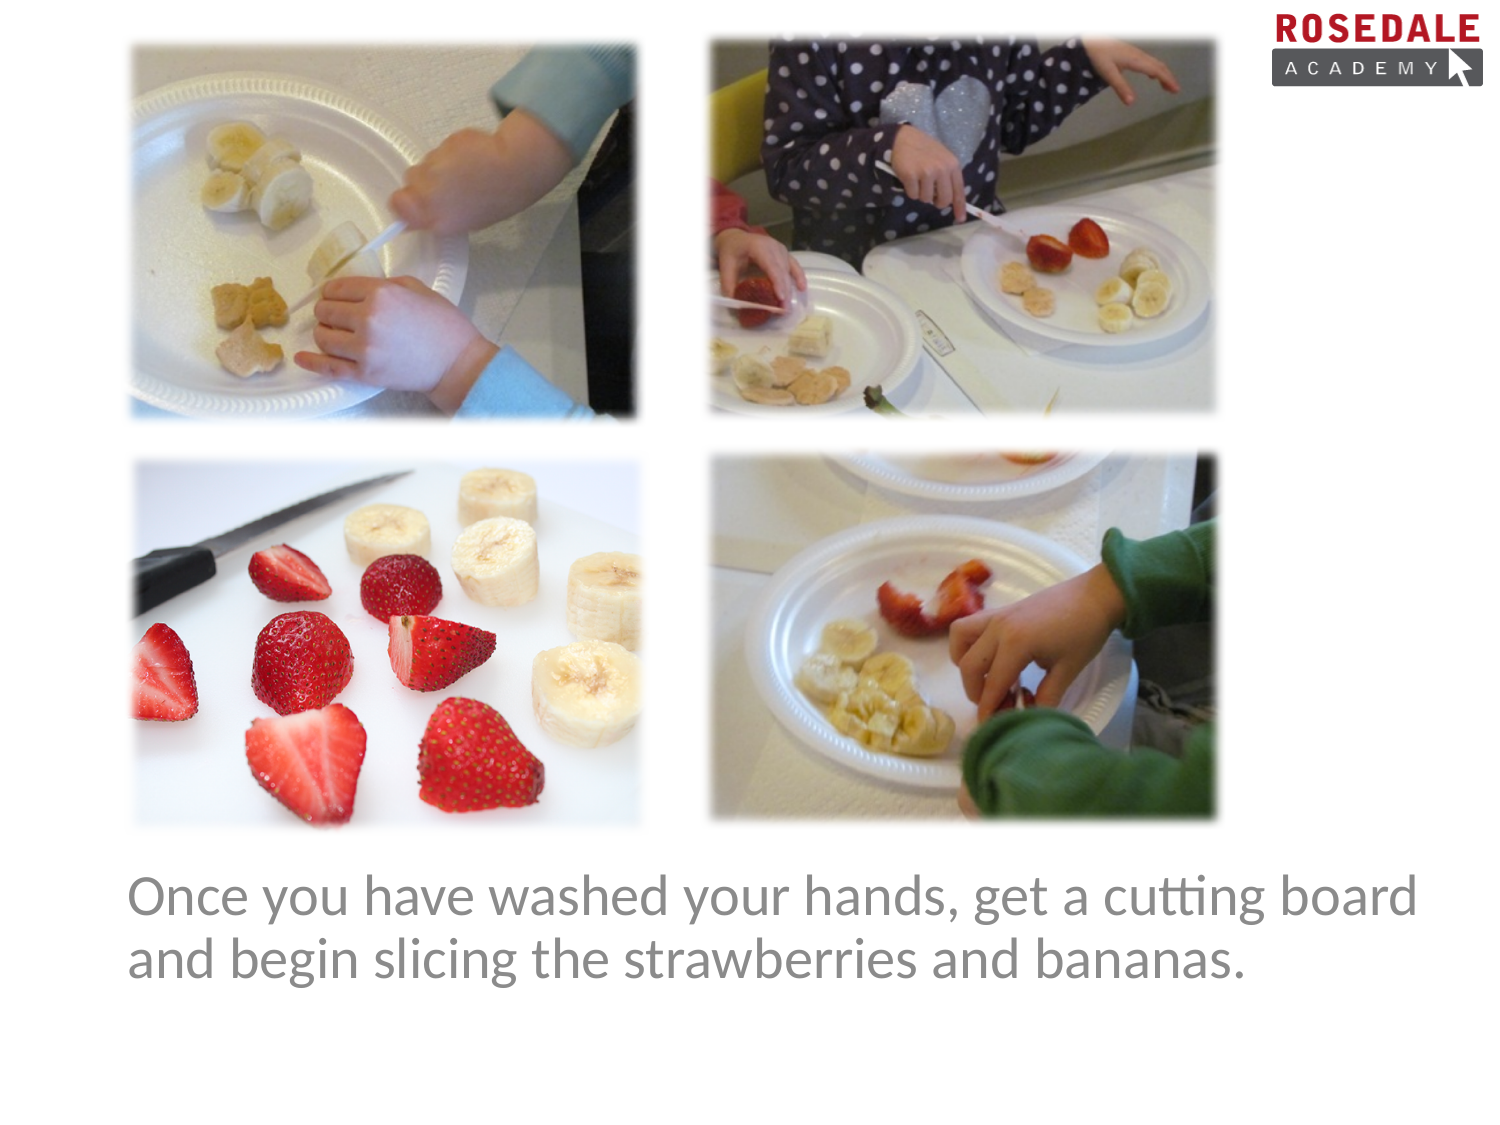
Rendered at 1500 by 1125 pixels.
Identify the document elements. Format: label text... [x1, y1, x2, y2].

picture [124, 450, 649, 836]
picture [700, 444, 1226, 830]
picture [121, 34, 646, 428]
picture [700, 29, 1226, 423]
list Once you have washed your hands, get a cutting board and begin slicing the strawberries and bananas. [112, 857, 1447, 1104]
picture [1269, 10, 1487, 90]
